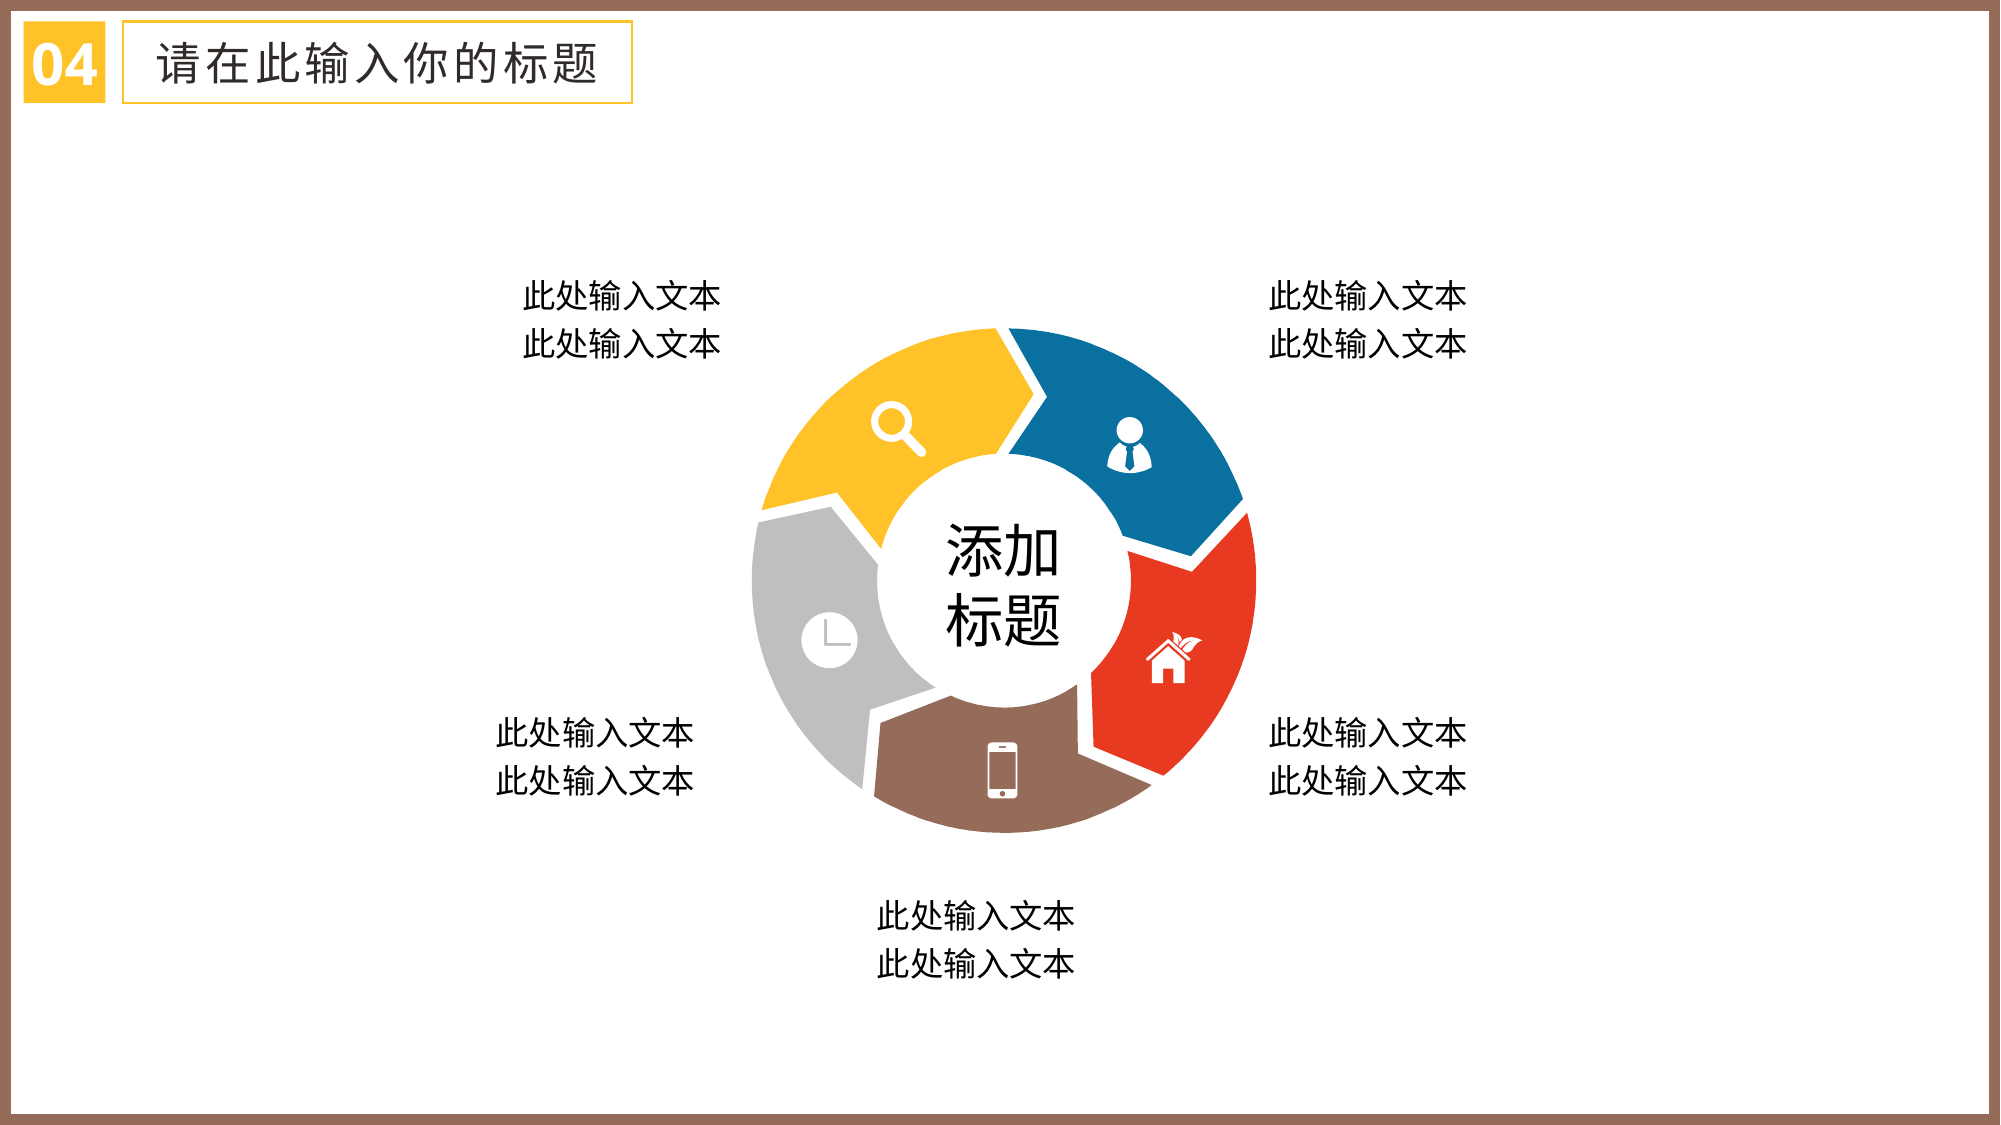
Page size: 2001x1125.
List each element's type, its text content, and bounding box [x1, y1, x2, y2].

text_box [1006, 327, 1245, 558]
text_box 请在此输入你的标题 [122, 20, 633, 104]
text_box [1146, 632, 1203, 684]
text_box [872, 696, 1154, 834]
text_box [0, 0, 2000, 1125]
text_box [800, 611, 859, 670]
text_box [750, 505, 914, 792]
text_box 添加 标题 [882, 472, 1125, 696]
text_box [1116, 417, 1143, 444]
text_box [1090, 510, 1258, 777]
text_box [987, 742, 1018, 799]
text_box [760, 327, 1035, 552]
text_box 此处输入文本 此处输入文本 [481, 697, 757, 824]
text_box 此处输入文本 此处输入文本 [1253, 697, 1530, 824]
text_box 此处输入文本 此处输入文本 [862, 879, 1138, 1007]
text_box 此处输入文本 此处输入文本 [1253, 260, 1530, 387]
text_box [870, 400, 928, 459]
text_box 此处输入文本 此处输入文本 [507, 260, 784, 387]
text_box [1107, 442, 1152, 474]
text_box 04 [23, 20, 106, 104]
